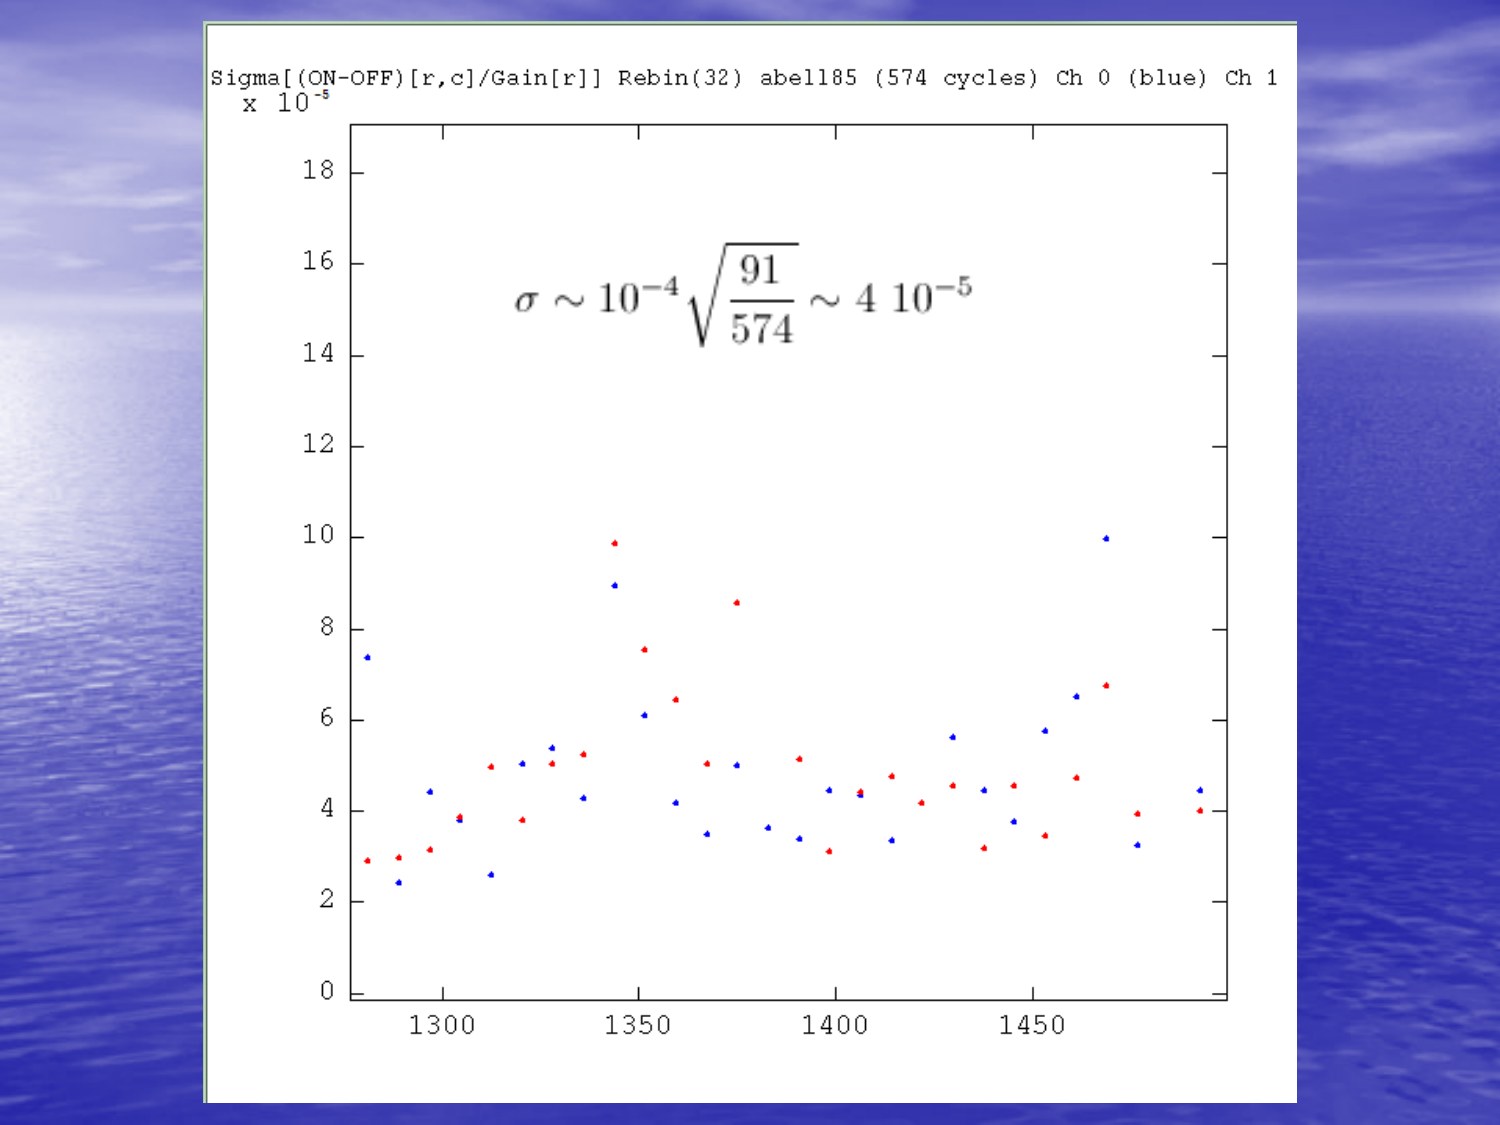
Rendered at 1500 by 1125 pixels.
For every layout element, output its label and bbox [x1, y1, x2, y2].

picture [203, 21, 1297, 1104]
